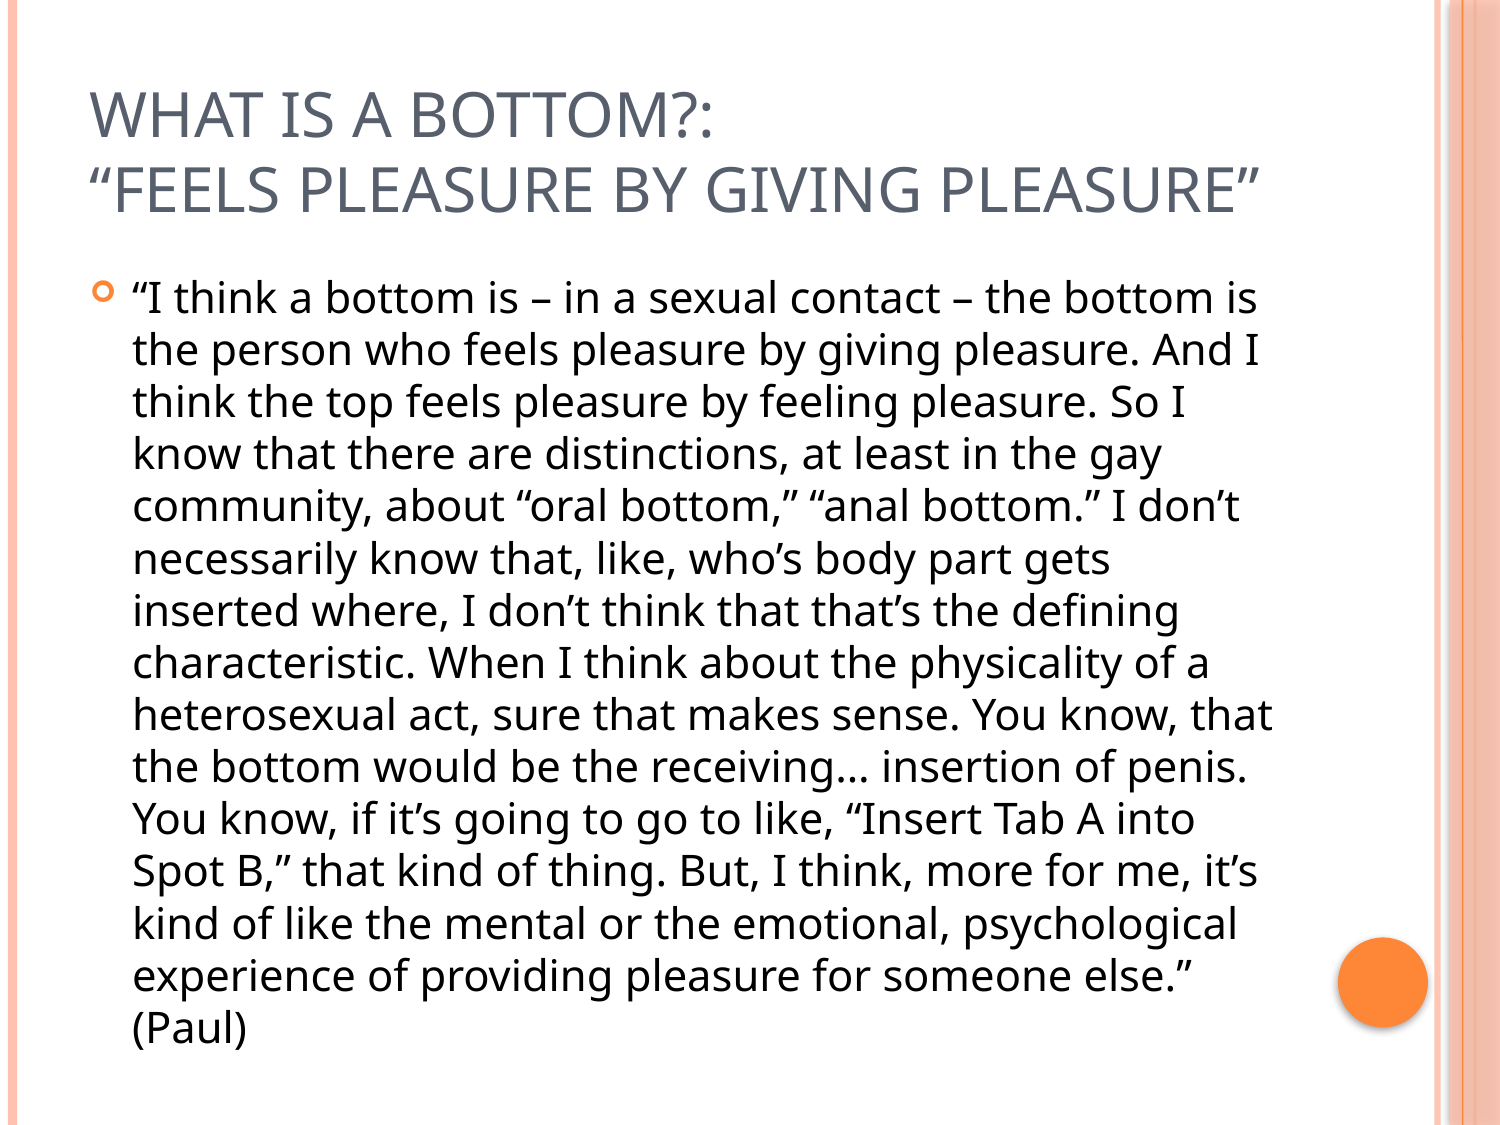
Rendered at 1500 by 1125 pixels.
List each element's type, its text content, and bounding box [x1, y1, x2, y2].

title What is a Bottom?: “Feels Pleasure by Giving Pleasure” [75, 45, 1300, 233]
list “I think a bottom is – in a sexual contact – the bottom is the person who feels pleasure by giving pleasure. And I think the top feels pleasure by feeling pleasure. So I know that there are distinctions, at least in the gay community, about “oral bottom,” “anal bottom.” I don’t necessarily know that, like, who’s body part gets inserted where, I don’t think that that’s the defining characteristic. When I think about the physicality of a heterosexual act, sure that makes sense. You know, that the bottom would be the receiving… insertion of penis. You know, if it’s going to go to like, “Insert Tab A into Spot B,” that kind of thing. But, I think, more for me, it’s kind of like the mental or the emotional, psychological experience of providing pleasure for someone else.” (Paul) [75, 262, 1300, 1062]
